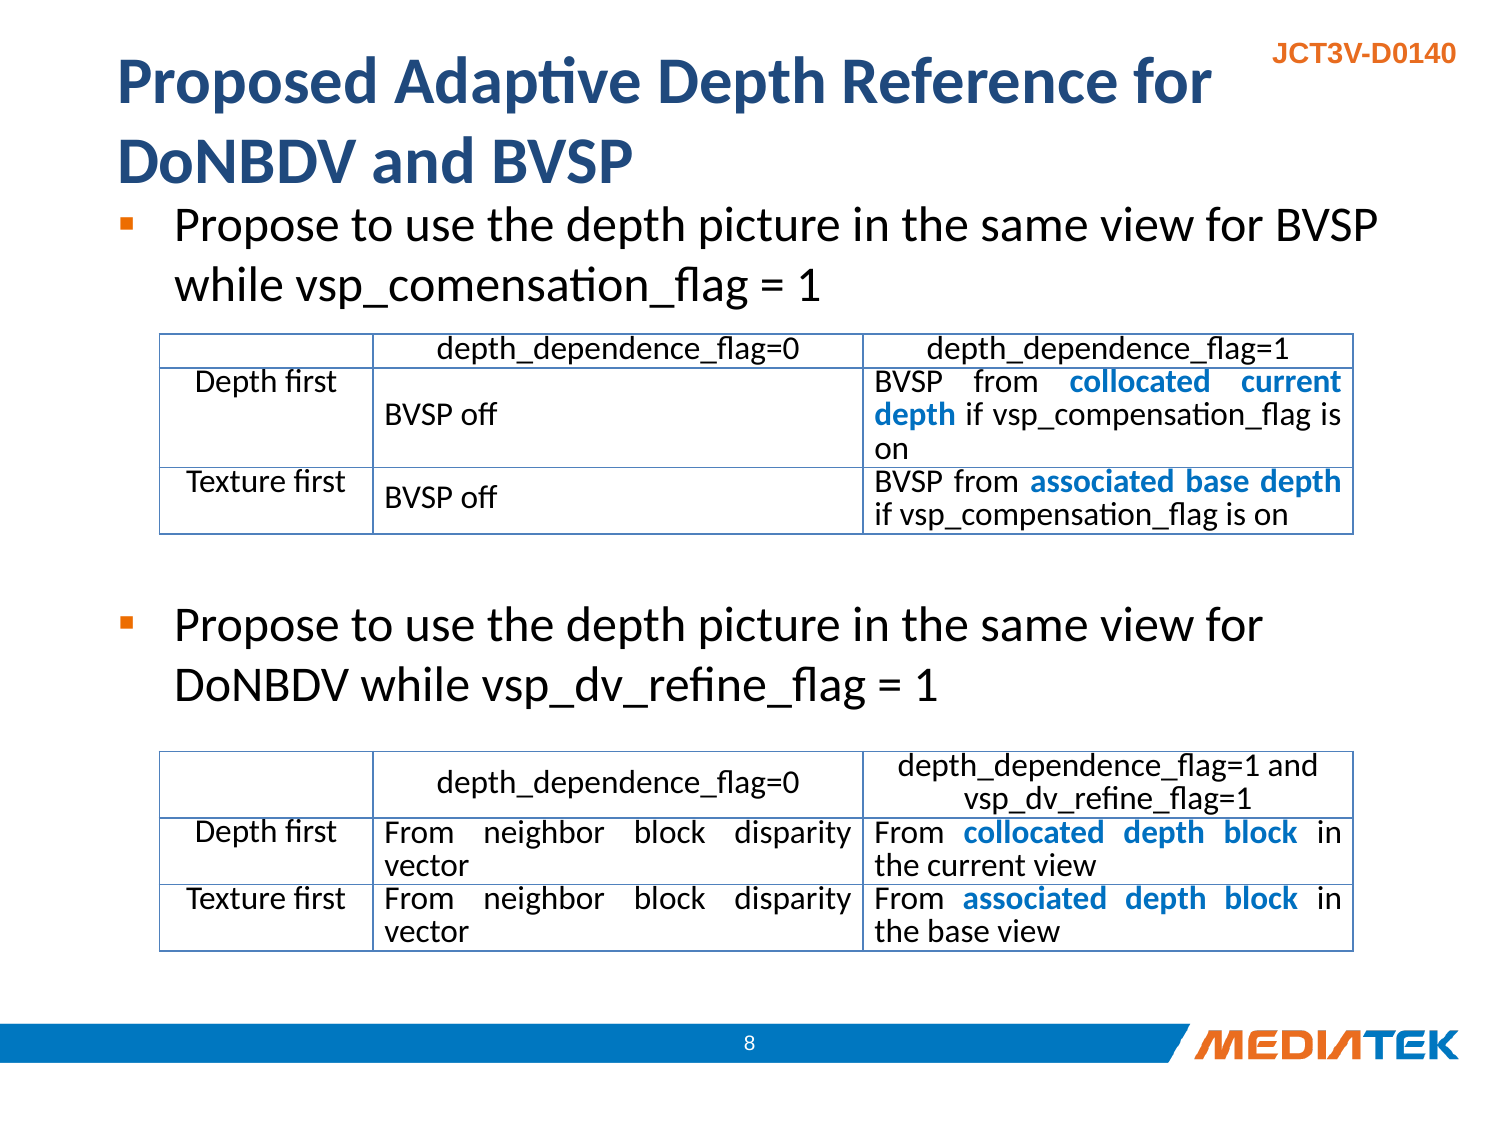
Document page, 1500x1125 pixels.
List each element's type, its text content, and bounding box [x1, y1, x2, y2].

list Propose to use the depth picture in the same view for BVSP while vsp_comensation_flag = 1 Propose to use the depth picture in the same view for DoNBDV while vsp_dv_refine_flag = 1 [102, 184, 1425, 998]
table_cell BVSP off [374, 468, 862, 533]
table_cell Texture first [160, 885, 372, 950]
table_header [160, 335, 372, 367]
table_cell BVSP from associated base depth if vsp_compensation_flag is on [864, 468, 1352, 533]
table_cell From neighbor block disparity vector [374, 819, 862, 884]
table_cell BVSP from collocated current depth if vsp_compensation_flag is on [864, 369, 1352, 467]
table_header depth_dependence_flag=0 [374, 752, 862, 817]
table_cell From associated depth block in the base view [864, 885, 1352, 950]
table_cell From collocated depth block in the current view [864, 819, 1352, 884]
table_cell BVSP off [374, 369, 862, 467]
title Proposed Adaptive Depth Reference for DoNBDV and BVSP [101, 62, 1425, 172]
table_header depth_dependence_flag=1 and vsp_dv_refine_flag=1 [864, 752, 1352, 817]
table_header depth_dependence_flag=1 [864, 335, 1352, 367]
table_header [160, 752, 372, 817]
picture [0, 1023, 711, 1063]
table_cell Texture first [160, 468, 372, 533]
picture [789, 1023, 1459, 1063]
table_cell Depth first [160, 819, 372, 884]
table_cell From neighbor block disparity vector [374, 885, 862, 950]
table_header depth_dependence_flag=0 [374, 335, 862, 367]
slide_number 7 [711, 1022, 789, 1090]
table_cell Depth first [160, 369, 372, 467]
